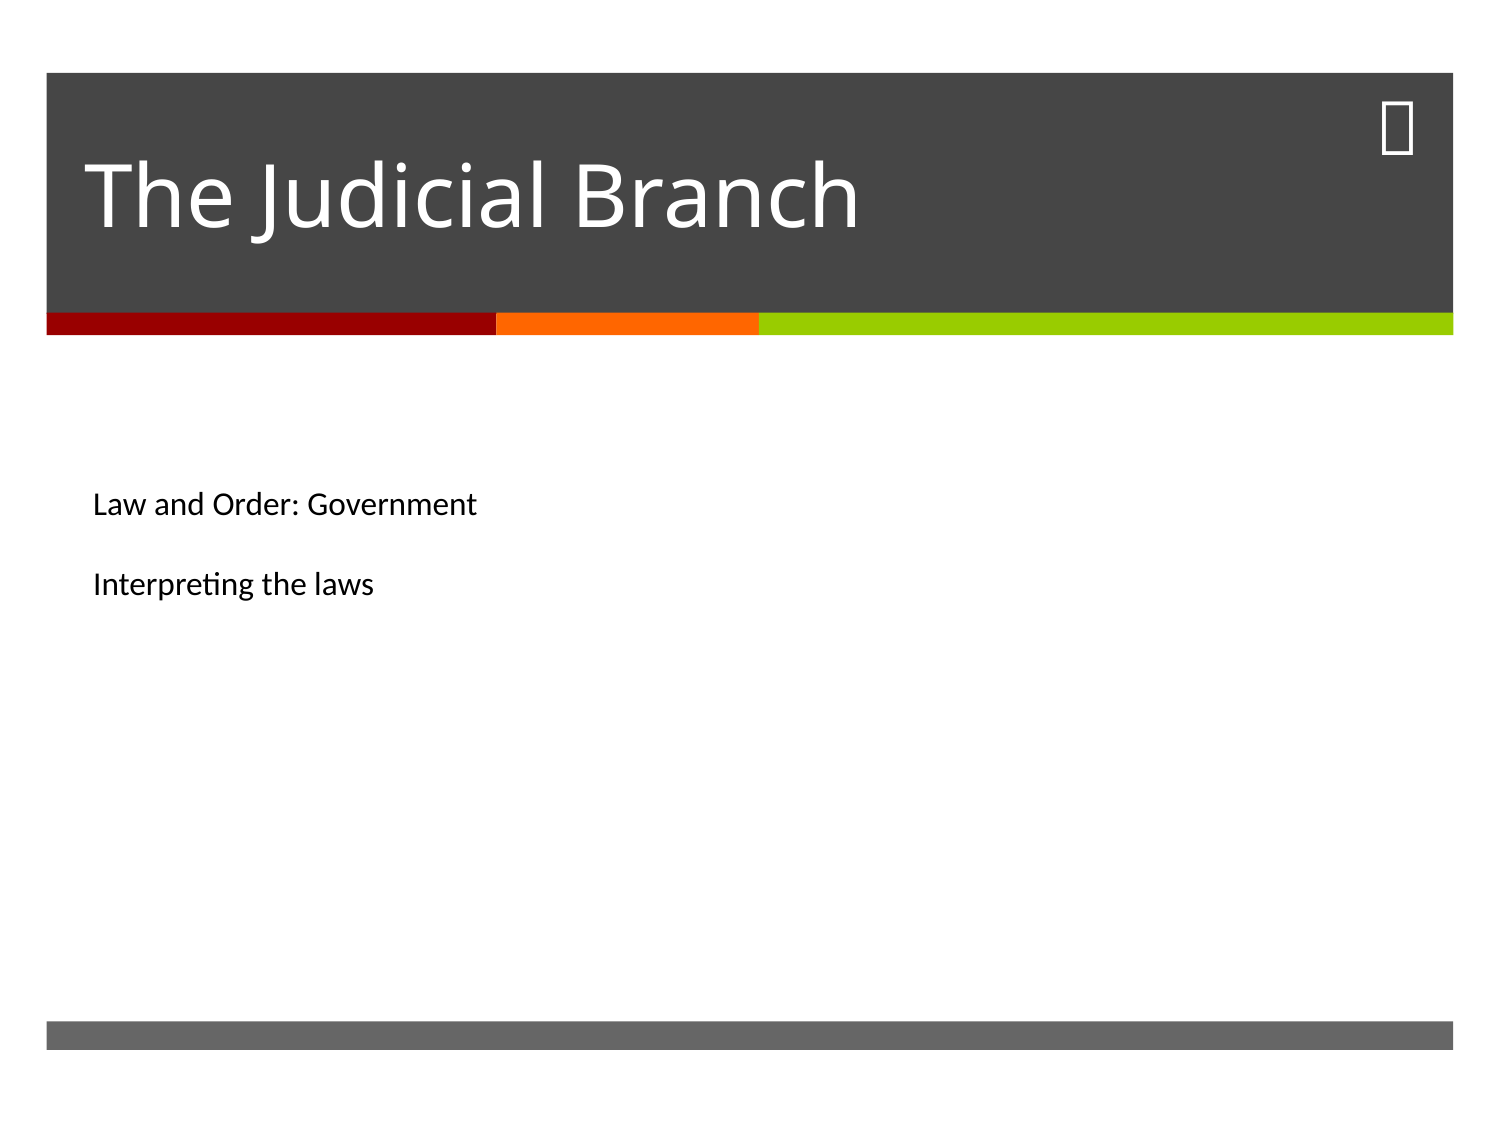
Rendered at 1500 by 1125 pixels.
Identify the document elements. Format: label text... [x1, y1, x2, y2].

title The Judicial Branch [69, 73, 1351, 253]
subtitle Law and Order: Government Interpreting the laws [78, 474, 1351, 555]
